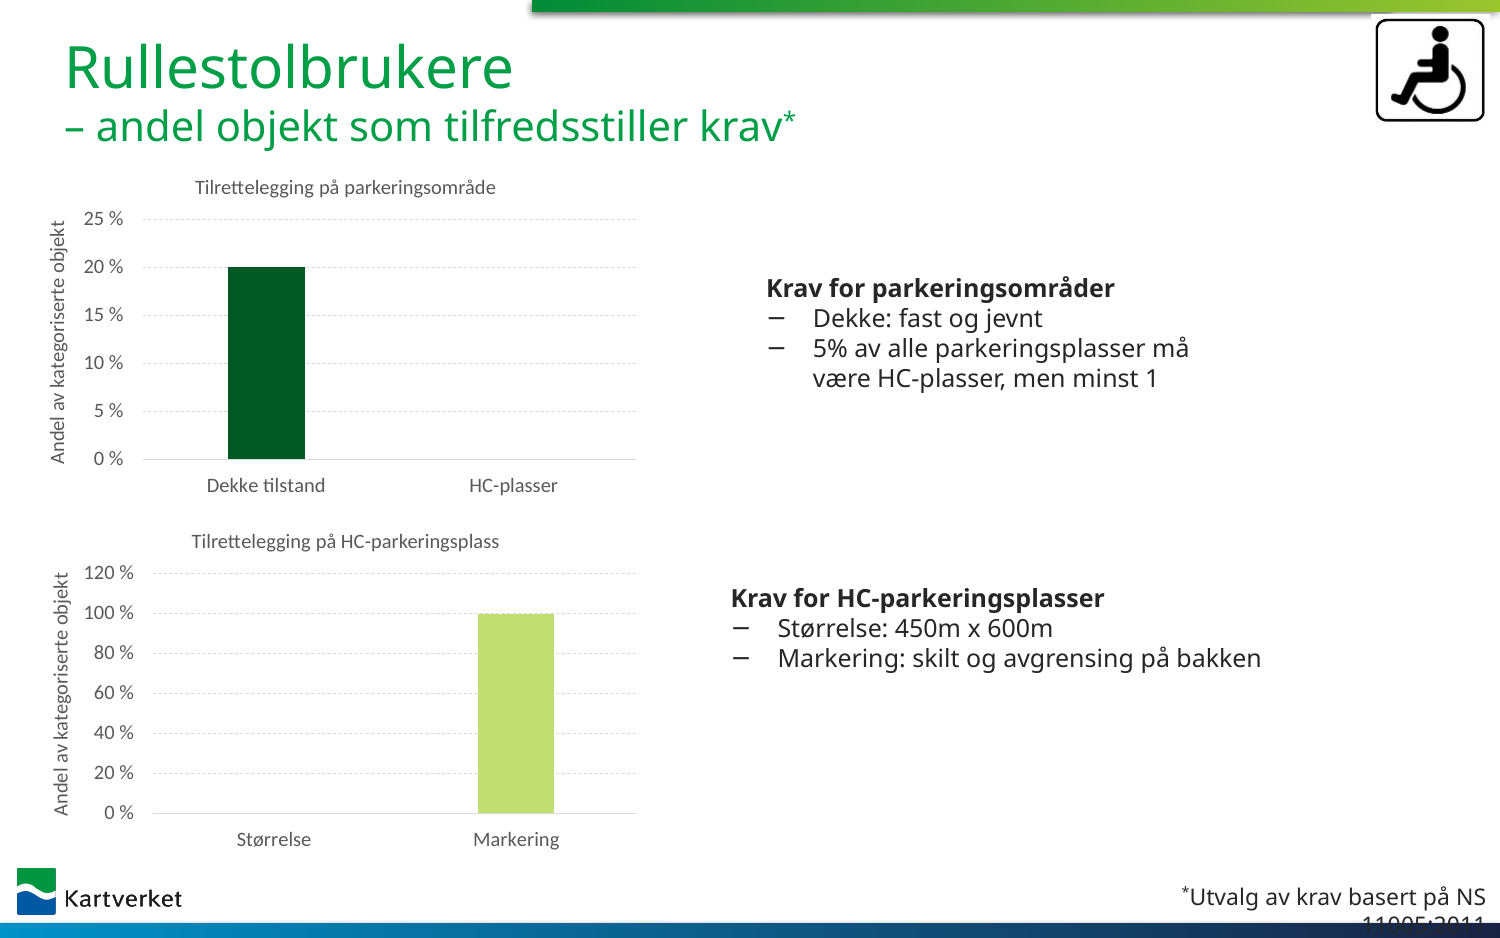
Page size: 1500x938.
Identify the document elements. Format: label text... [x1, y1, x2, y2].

text_box *Utvalg av krav basert på NS 11005:2011 [1068, 873, 1500, 938]
picture [41, 166, 650, 505]
picture [1371, 13, 1491, 127]
text_box Rullestolbrukere – andel objekt som tilfredsstiller krav* [49, 23, 1431, 158]
picture [41, 520, 650, 859]
text_box Krav for parkeringsområder Dekke: fast og jevnt 5% av alle parkeringsplasser må være HC-plasser, men minst 1 [751, 264, 1232, 400]
text_box Krav for HC-parkeringsplasser Størrelse: 450m x 600m Markering: skilt og avgrensing på bakken [715, 574, 1278, 680]
